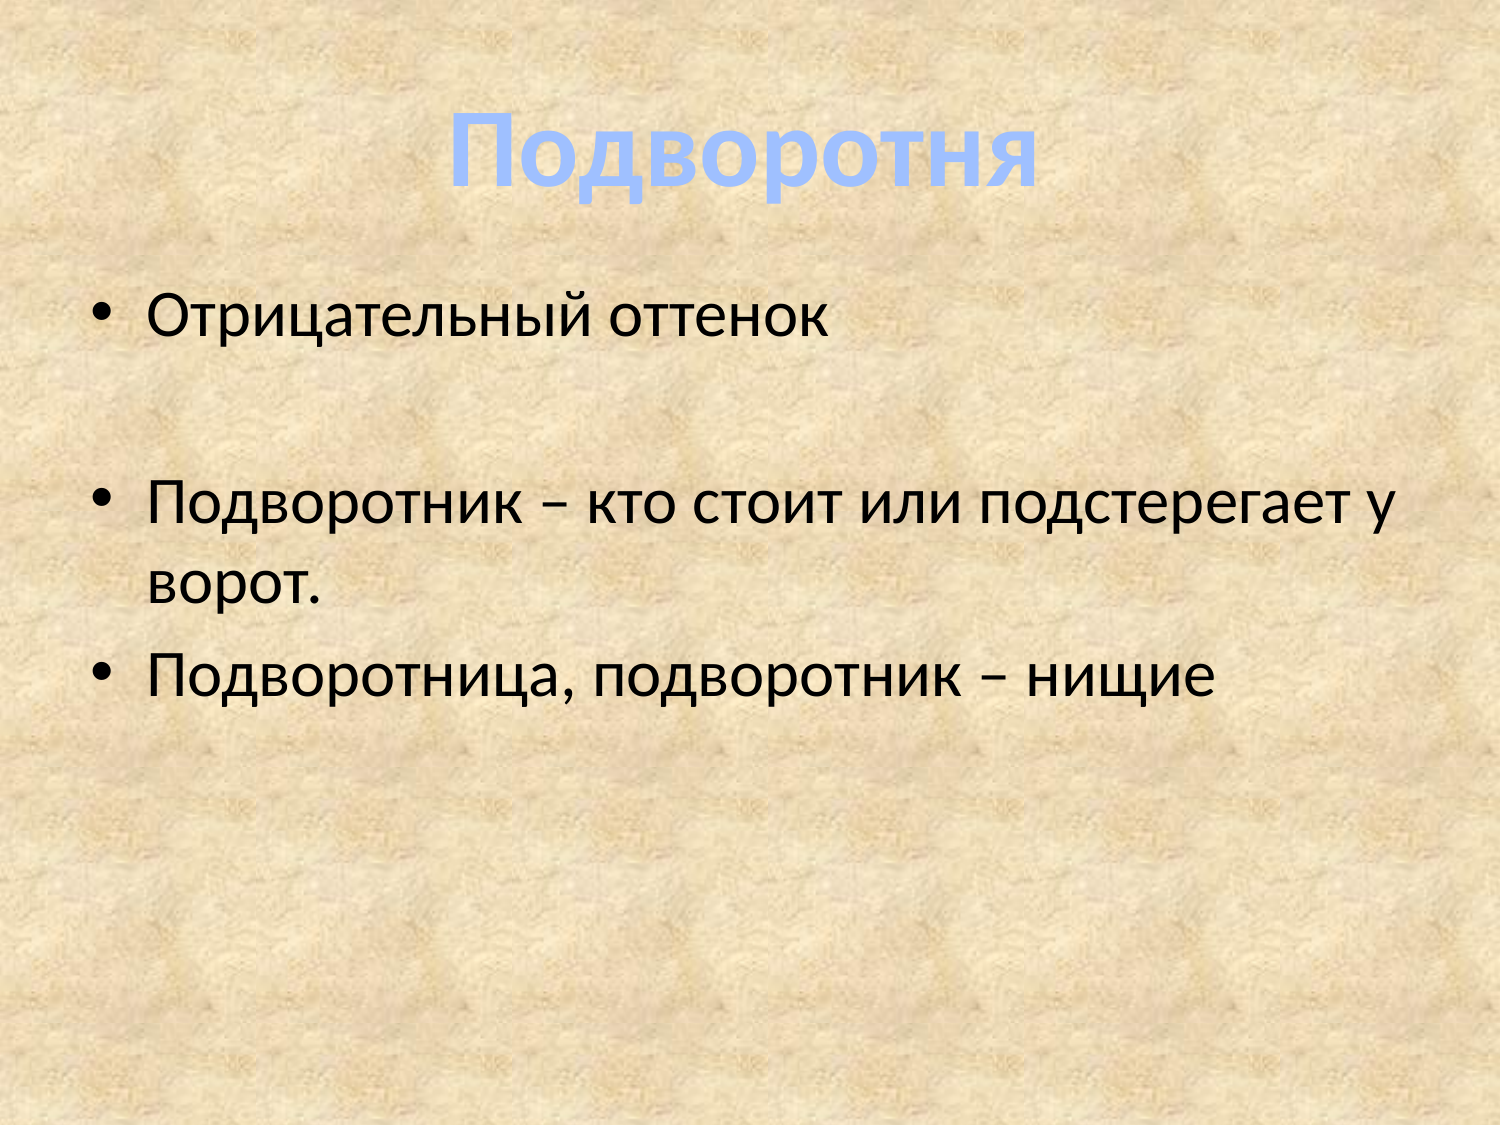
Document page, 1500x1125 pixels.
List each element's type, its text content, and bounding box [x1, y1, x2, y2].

text_box Подворотня [432, 66, 1058, 217]
list Отрицательный оттенок Подворотник – кто стоит или подстерегает у ворот. Подворотница, подворотник – нищие [75, 262, 1425, 1005]
picture [0, 0, 1500, 1125]
